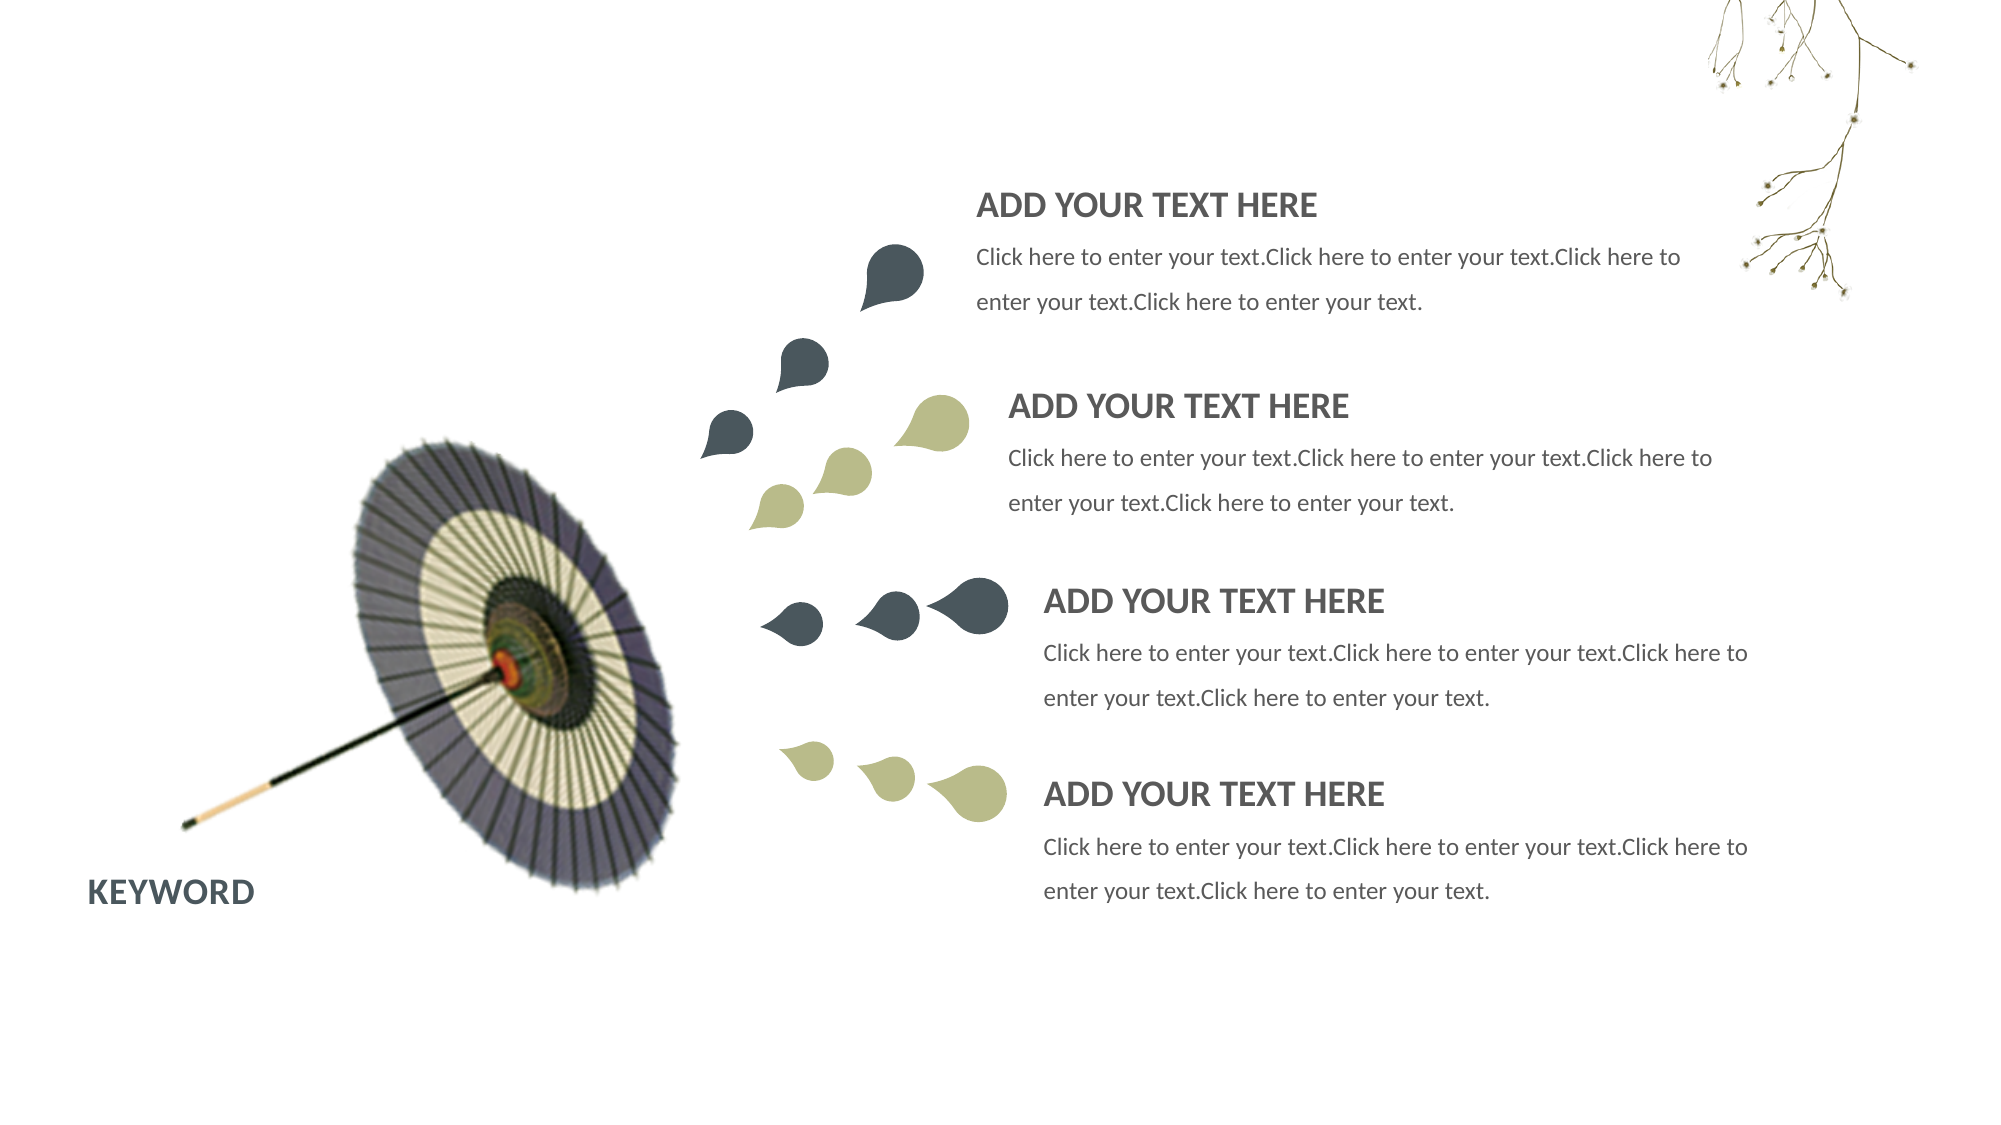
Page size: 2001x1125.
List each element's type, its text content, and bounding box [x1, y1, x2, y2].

text_box ADD YOUR TEXT HERE [1028, 568, 1502, 614]
text_box Click here to enter your text.Click here to enter your text.Click here to enter your text.Click here to enter your text. [1028, 807, 1808, 913]
picture [137, 321, 878, 1108]
picture [1641, 0, 1952, 319]
text_box KEYWORD [57, 867, 231, 913]
text_box ADD YOUR TEXT HERE [993, 373, 1467, 419]
text_box [923, 576, 1010, 636]
text_box ADD YOUR TEXT HERE [1028, 761, 1502, 807]
text_box Click here to enter your text.Click here to enter your text.Click here to enter your text.Click here to enter your text. [1028, 614, 1808, 719]
text_box [779, 740, 835, 782]
text_box ADD YOUR TEXT HERE [961, 172, 1435, 218]
text_box [774, 337, 830, 395]
text_box [854, 755, 917, 803]
text_box [923, 764, 1008, 824]
text_box [779, 601, 824, 648]
text_box Click here to enter your text.Click here to enter your text.Click here to enter your text.Click here to enter your text. [993, 419, 1773, 524]
text_box [858, 243, 925, 314]
text_box Click here to enter your text.Click here to enter your text.Click here to enter your text.Click here to enter your text. [961, 218, 1741, 323]
text_box [779, 483, 805, 530]
text_box [852, 590, 921, 642]
text_box [810, 446, 874, 497]
text_box [890, 393, 971, 453]
